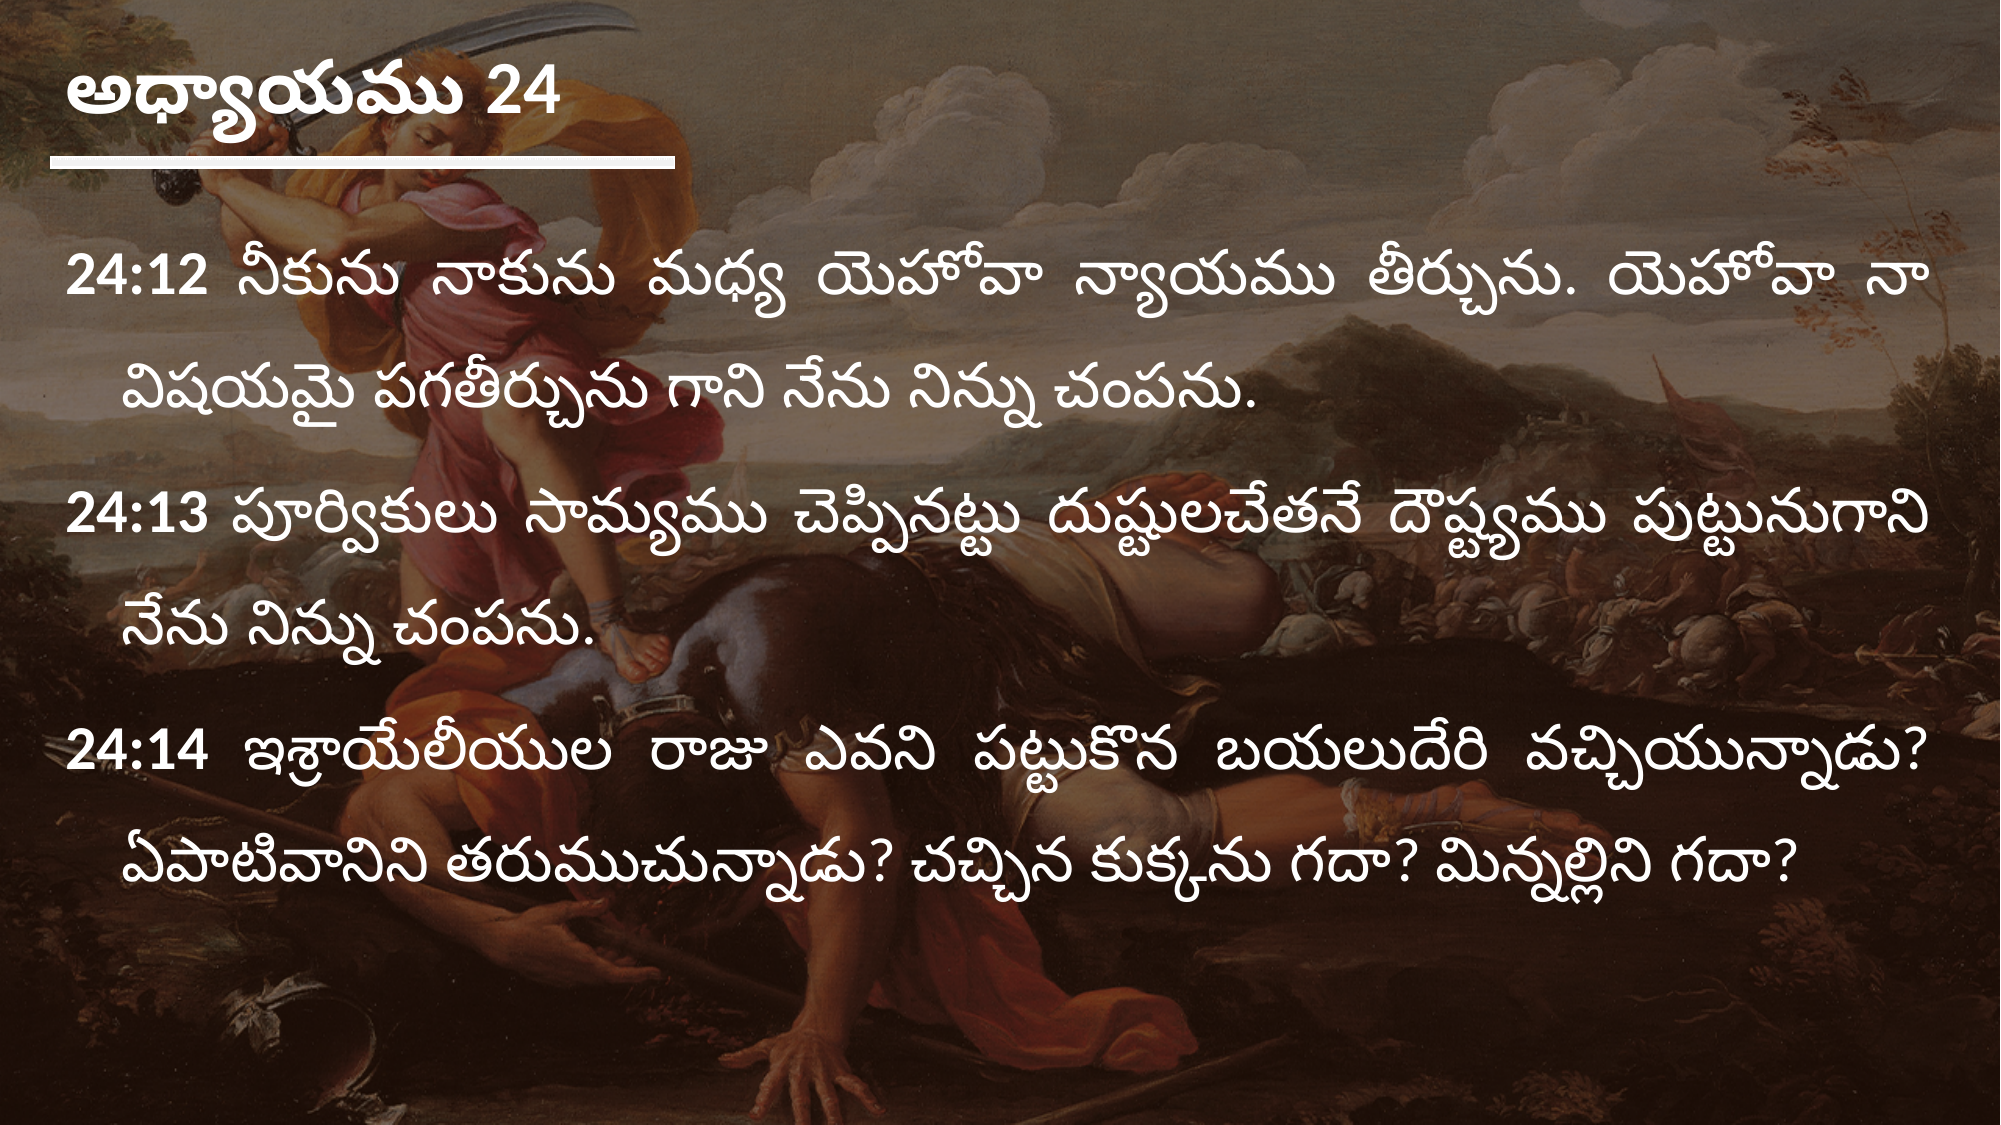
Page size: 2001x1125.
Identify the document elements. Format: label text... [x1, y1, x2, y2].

list 24:12 నీకును నాకును మధ్య యెహోవా న్యాయము తీర్చును. యెహోవా నా విషయమై పగతీర్చును గాని నేను నిన్ను చంపను. 24:13 పూర్వికులు సామ్యము చెప్పినట్టు దుష్టులచేతనే దౌష్ట్యము పుట్టునుగాని నేను నిన్ను చంపను. 24:14 ఇశ్రాయేలీయుల రాజు ఎవని పట్టుకొన బయలుదేరి వచ్చియున్నాడు? ఏపాటివానిని తరుముచున్నాడు? చచ్చిన కుక్కను గదా? మిన్నల్లిని గదా? [50, 187, 1946, 1063]
title అధ్యాయము 24 [50, 0, 1925, 167]
picture [0, 0, 2000, 1125]
